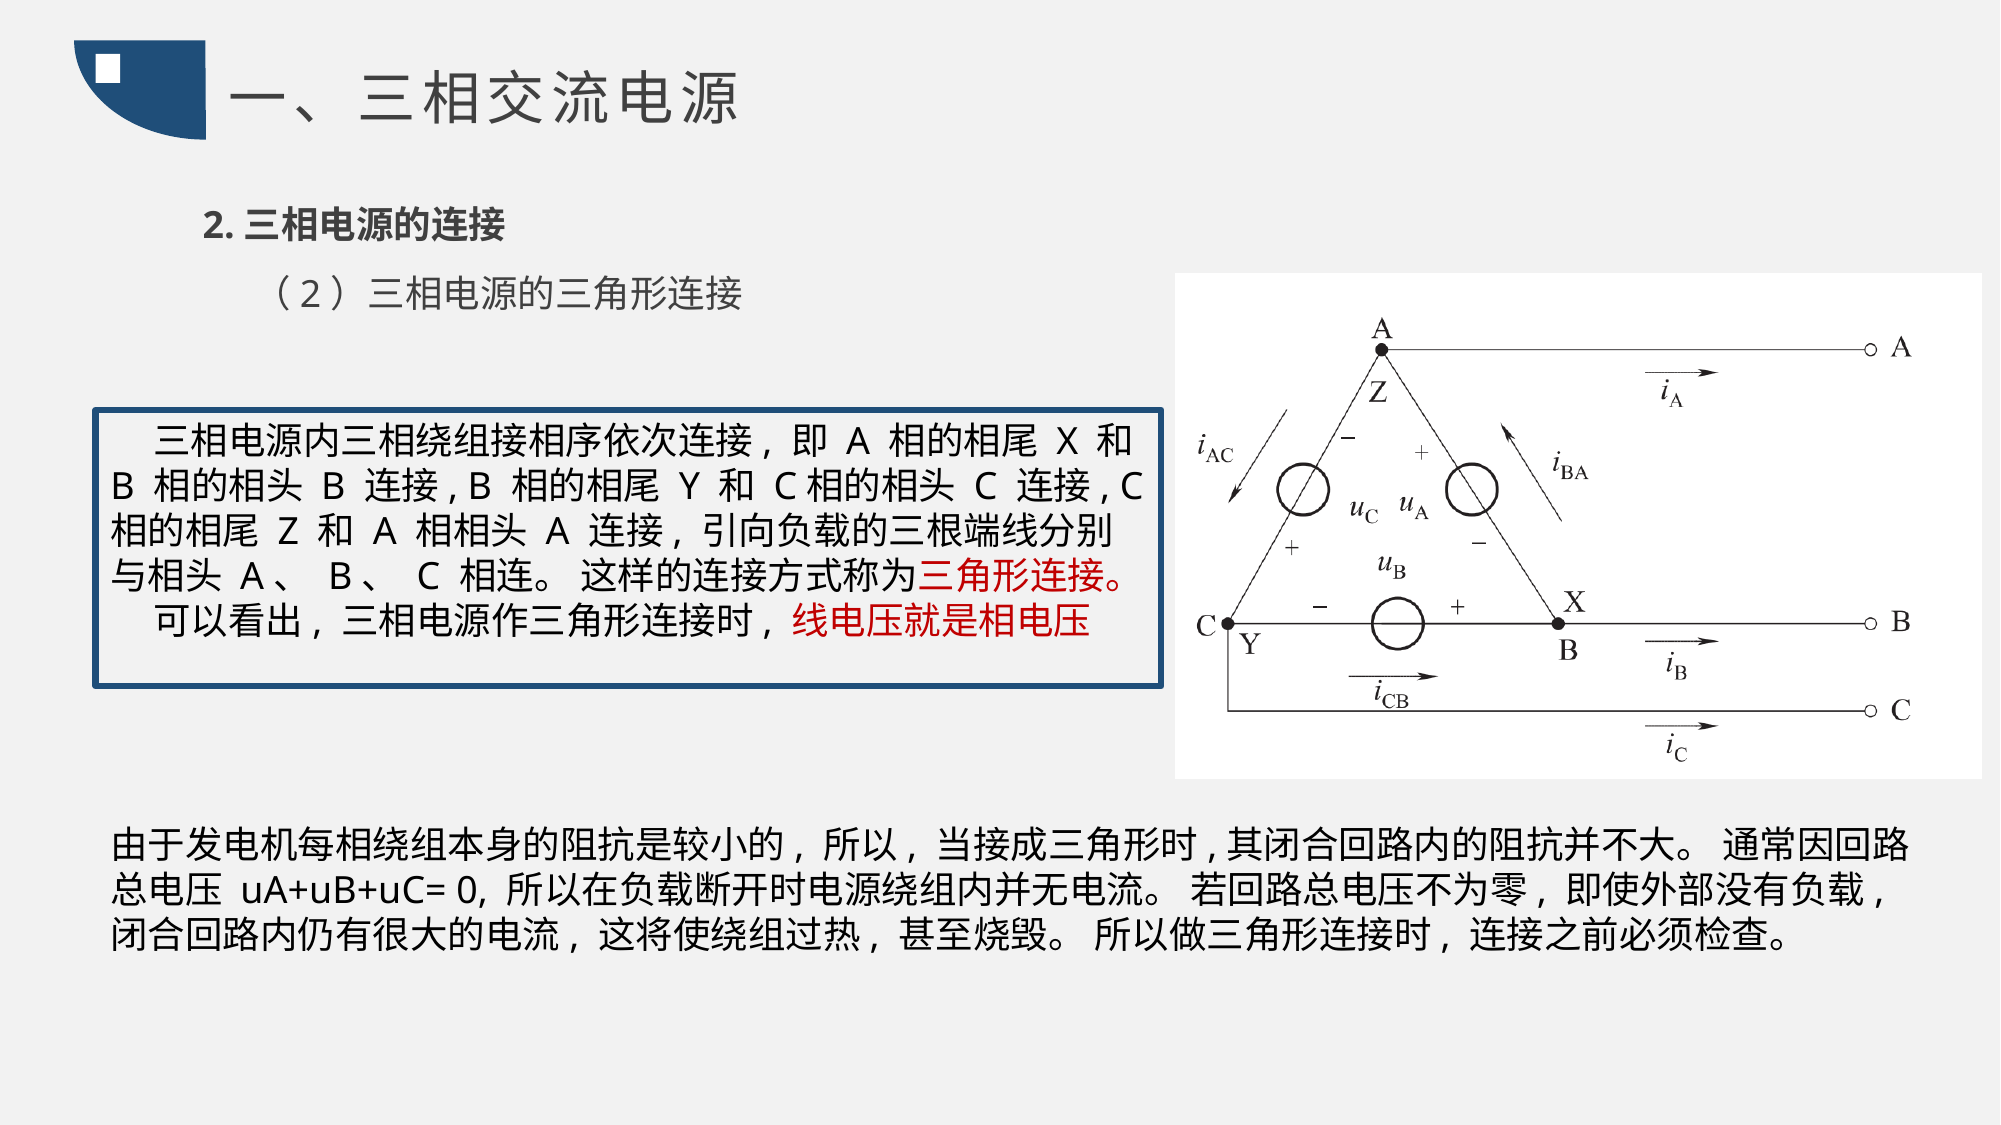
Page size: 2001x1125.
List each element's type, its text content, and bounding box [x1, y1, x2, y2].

text_box 由于发电机每相绕组本身的阻抗是较小的, 所以, 当接成三角形时,其闭合回路内的阻抗并不大。 通常因回路总电压 uA+uB+uC= 0, 所以在负载断开时电源绕组内并无电流。 若回路总电压不为零, 即使外部没有负载,闭合回路内仍有很大的电流, 这将使绕组过热, 甚至烧毁。 所以做三角形连接时, 连接之前必须检查。 [95, 813, 1944, 991]
text_box （2）三相电源的三角形连接 [238, 262, 906, 323]
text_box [74, 0, 1070, 140]
text_box 2.三相电源的连接 [187, 171, 1834, 254]
text_box 三相电源内三相绕组接相序依次连接, 即 A 相的相尾 X 和 B 相的相头 B 连接, B 相的相尾 Y 和 C相的相头 C 连接, C 相的相尾 Z 和 A 相相头 A 连接, 引向负载的三根端线分别与相头 A、 B、 C 相连。 这样的连接方式称为三角形连接。 可以看出, 三相电源作三角形连接时, 线电压就是相电压 [95, 409, 1162, 687]
picture [1175, 273, 1982, 779]
